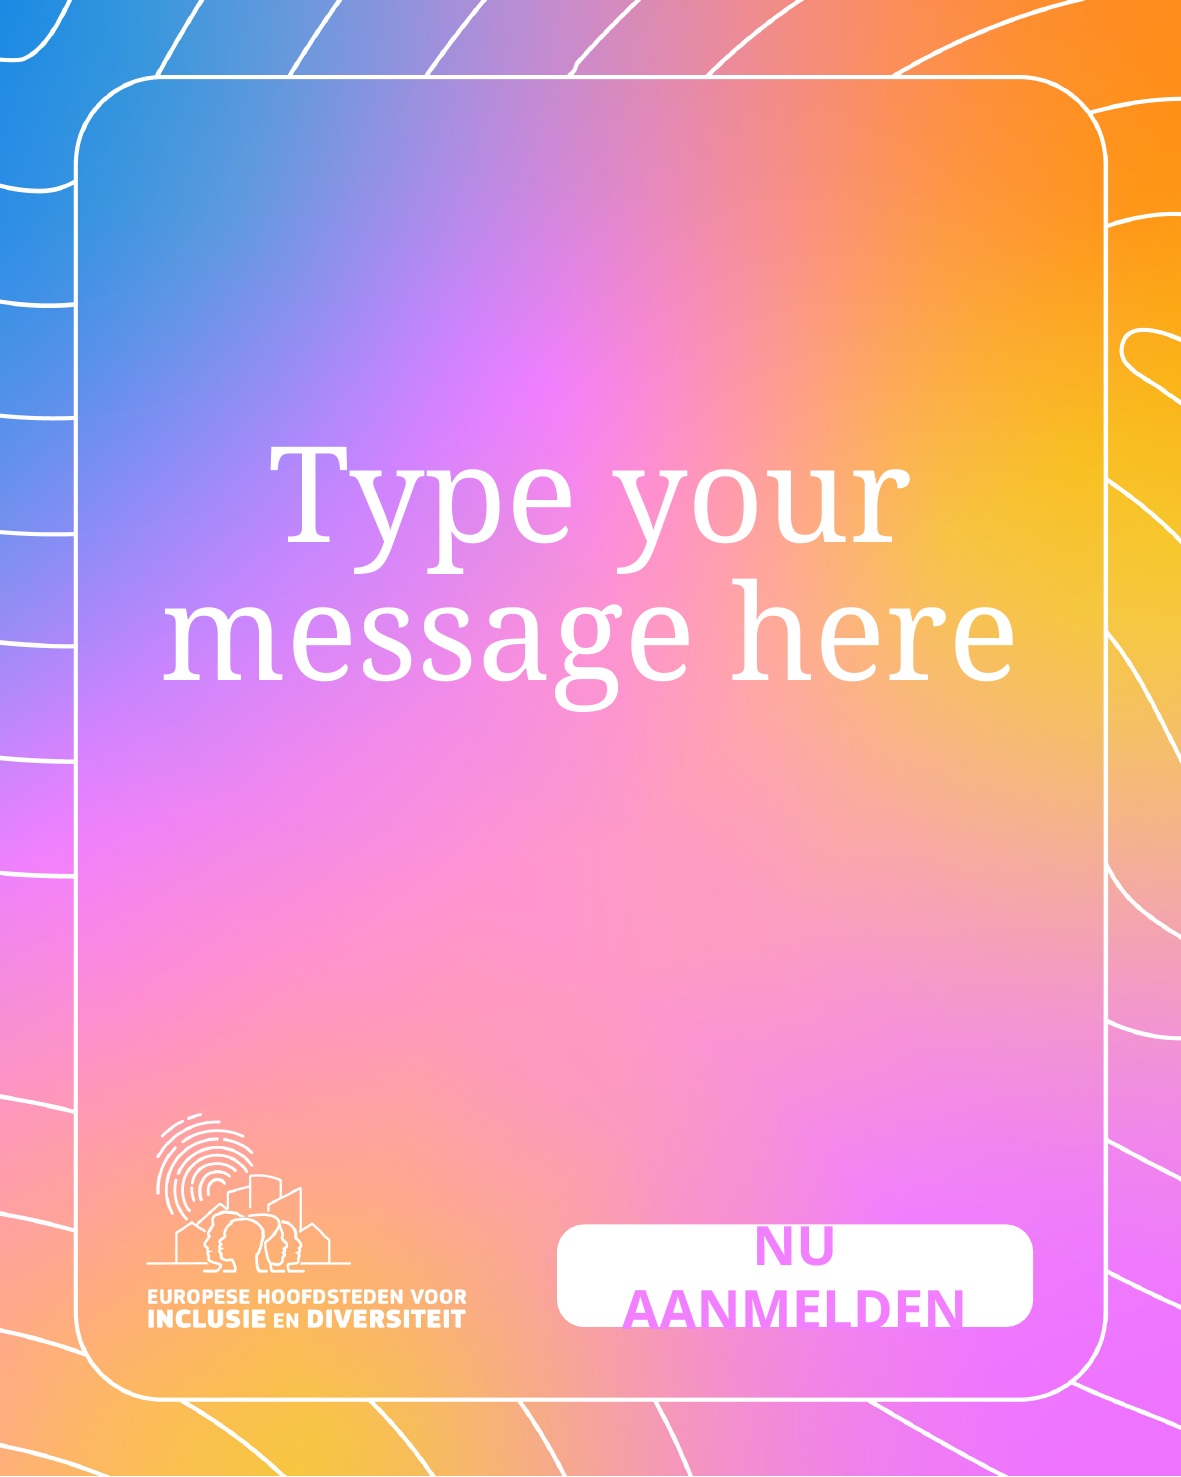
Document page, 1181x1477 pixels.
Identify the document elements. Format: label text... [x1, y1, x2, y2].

picture [0, 0, 1181, 1476]
text_box NU AANMELDEN [571, 1238, 1020, 1313]
title Type your message here [88, 161, 1093, 977]
